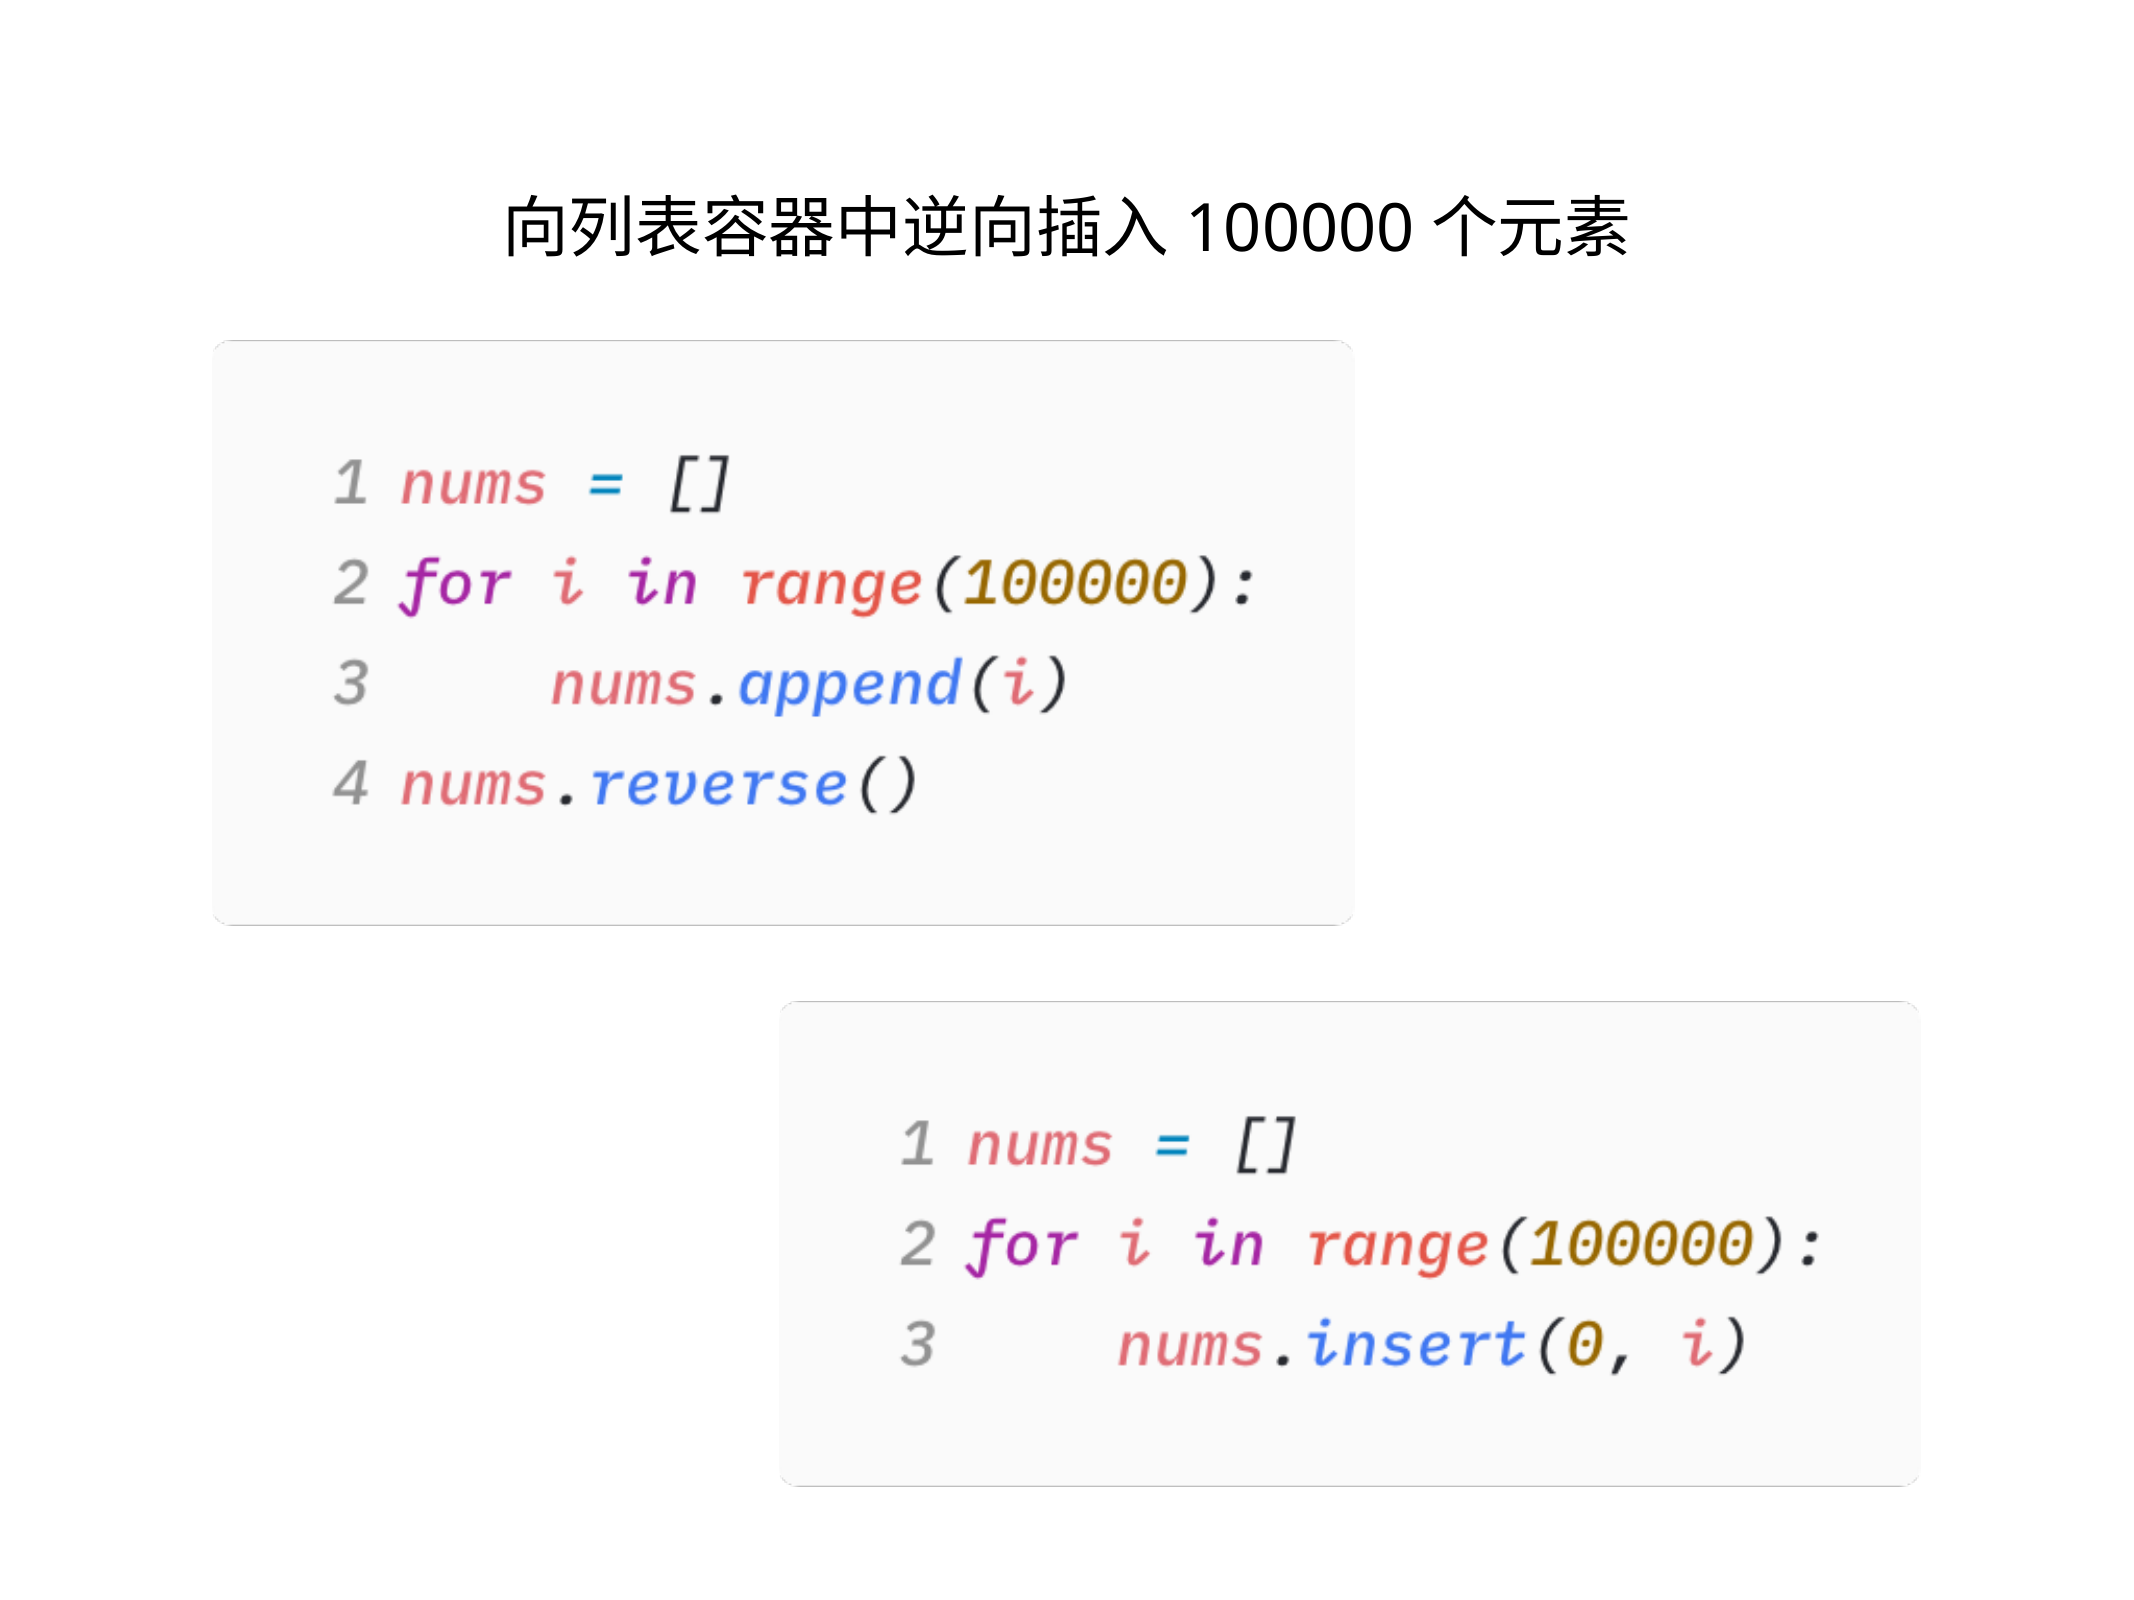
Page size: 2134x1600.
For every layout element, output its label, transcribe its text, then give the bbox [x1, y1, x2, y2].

picture [212, 339, 1355, 928]
text_box 向列表容器中逆向插入100000个元素 [493, 148, 1640, 274]
picture [778, 1000, 1922, 1489]
